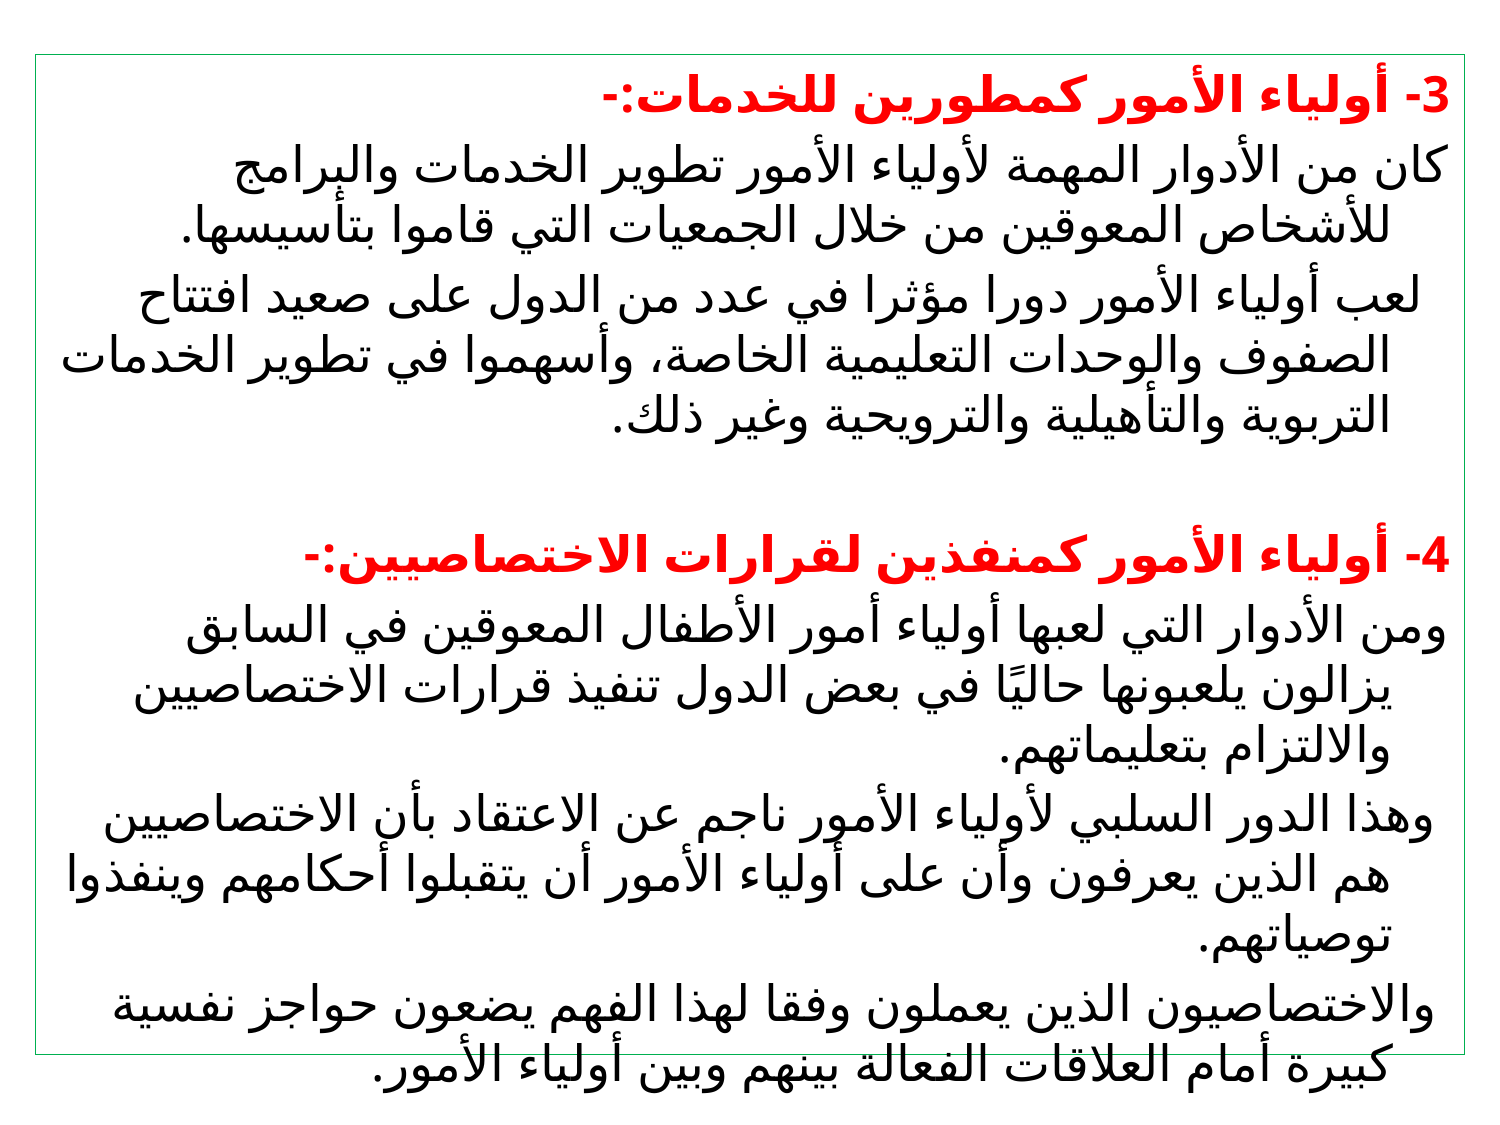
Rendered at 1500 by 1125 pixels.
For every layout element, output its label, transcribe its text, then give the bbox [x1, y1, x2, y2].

list 3- أولياء الأمور كمطورين للخدمات:- كان من الأدوار المهمة لأولياء الأمور تطوير الخدمات والبرامج للأشخاص المعوقين من خلال الجمعيات التي قاموا بتأسيسها. لعب أولياء الأمور دورا مؤثرا في عدد من الدول على صعيد افتتاح الصفوف والوحدات التعليمية الخاصة، وأسهموا في تطوير الخدمات التربوية والتأهيلية والترويحية وغير ذلك. 4- أولياء الأمور كمنفذين لقرارات الاختصاصيين:- ومن الأدوار التي لعبها أولياء أمور الأطفال المعوقين في السابق يزالون يلعبونها حاليًا في بعض الدول تنفيذ قرارات الاختصاصيين والالتزام بتعليماتهم. وهذا الدور السلبي لأولياء الأمور ناجم عن الاعتقاد بأن الاختصاصيين هم الذين يعرفون وأن على أولياء الأمور أن يتقبلوا أحكامهم وينفذوا توصياتهم. والاختصاصيون الذين يعملون وفقا لهذا الفهم يضعون حواجز نفسية كبيرة أمام العلاقات الفعالة بينهم وبين أولياء الأمور. [35, 54, 1465, 1055]
